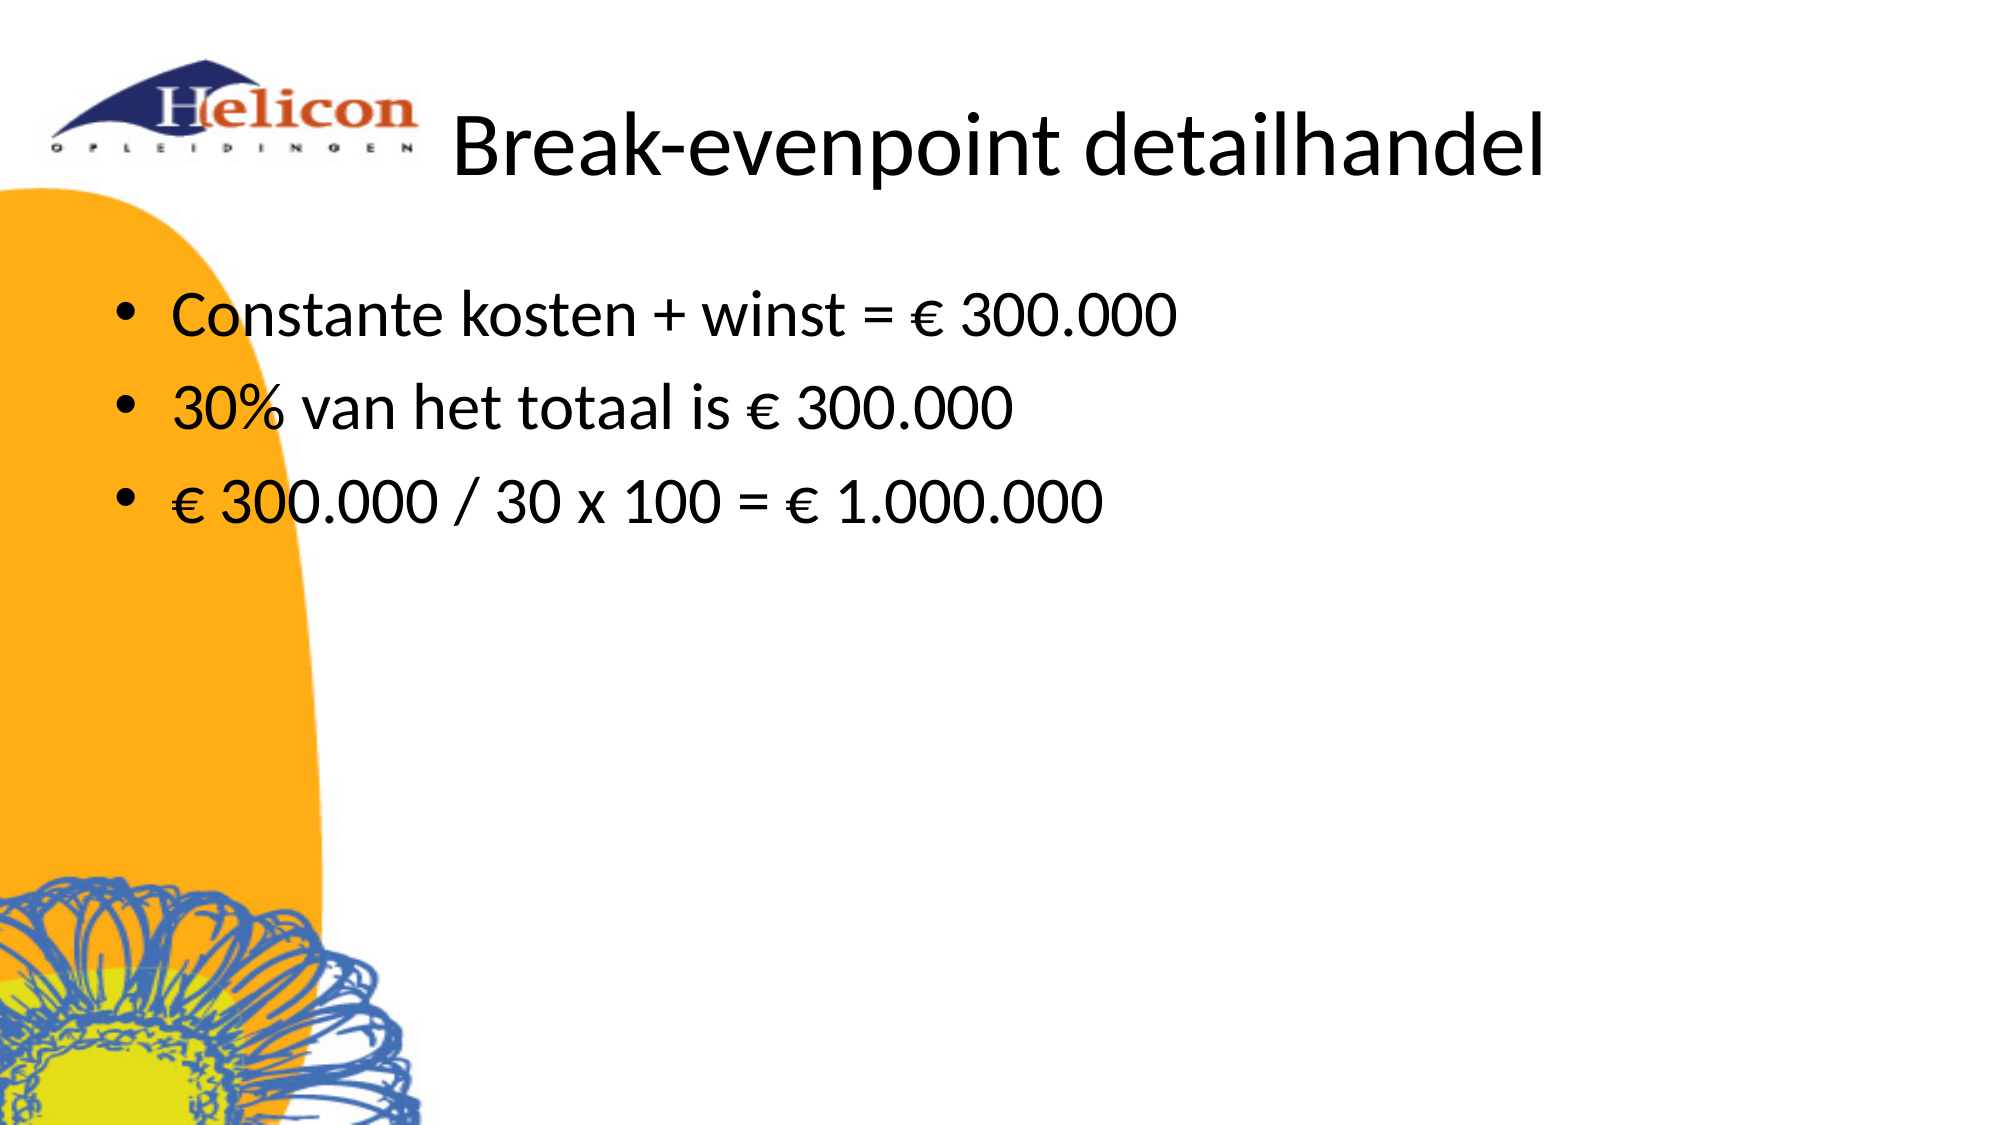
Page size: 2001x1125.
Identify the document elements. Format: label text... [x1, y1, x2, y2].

title Break-evenpoint detailhandel [99, 45, 1900, 233]
picture [0, 0, 2001, 1125]
list Constante kosten + winst = € 300.000 30% van het totaal is € 300.000 € 300.000 / 30 x 100 = € 1.000.000 [99, 262, 1900, 1005]
